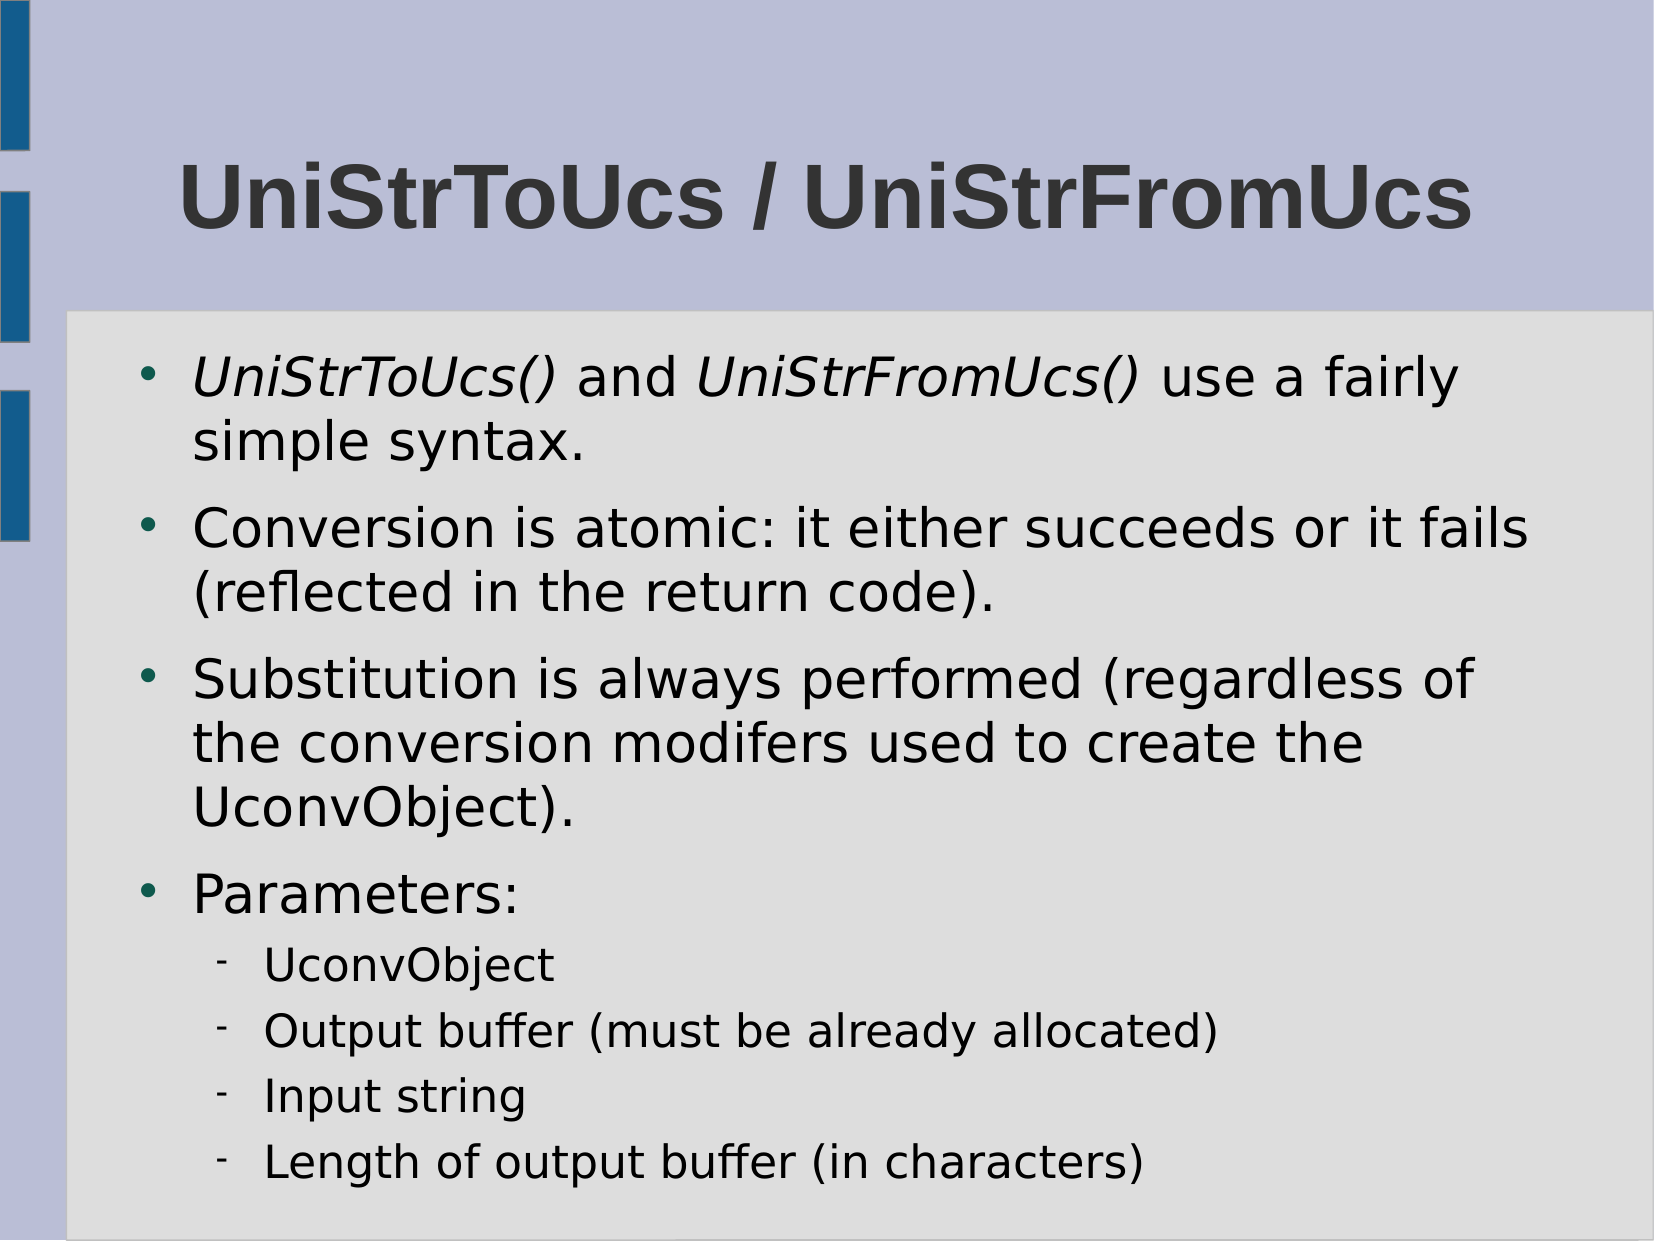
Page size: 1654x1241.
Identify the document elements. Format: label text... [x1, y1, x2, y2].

list UniStrToUcs() and UniStrFromUcs() use a fairly simple syntax. Conversion is atomic: it either succeeds or it fails (reflected in the return code). Substitution is always performed (regardless of the conversion modifers used to create the UconvObject). Parameters: UconvObject Output buffer (must be already allocated) Input string Length of output buffer (in characters) [121, 344, 1534, 1181]
title UniStrToUcs / UniStrFromUcs [121, 91, 1534, 299]
